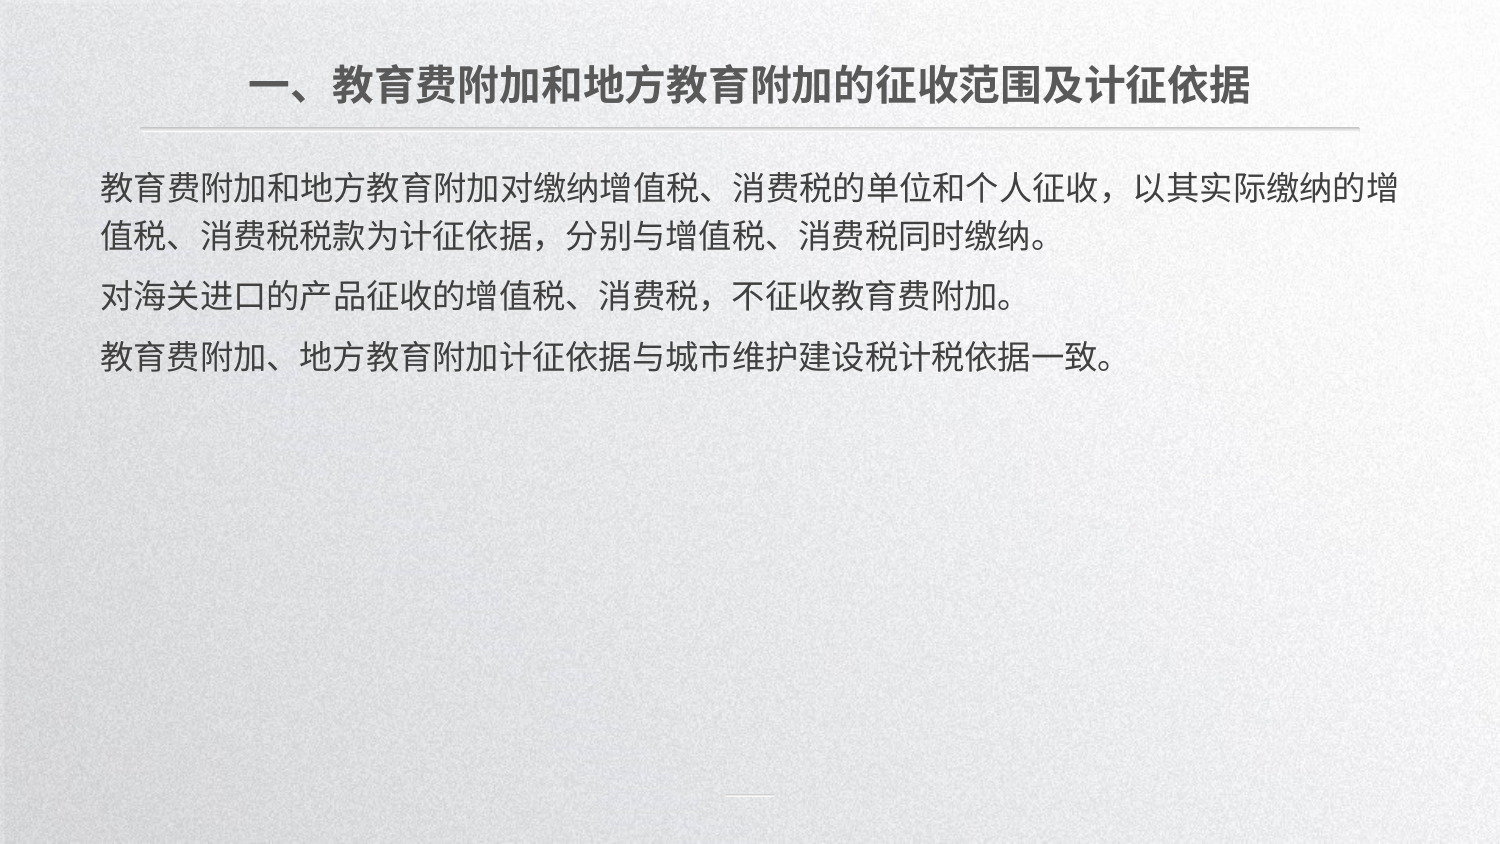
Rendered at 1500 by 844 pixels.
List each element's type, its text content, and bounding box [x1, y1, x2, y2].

text_box 教育费附加和地方教育附加对缴纳增值税、消费税的单位和个人征收，以其实际缴纳的增值税、消费税税款为计征依据，分别与增值税、消费税同时缴纳。 对海关进口的产品征收的增值税、消费税，不征收教育费附加。 教育费附加、地方教育附加计征依据与城市维护建设税计税依据一致。 [100, 159, 1400, 376]
picture [0, 0, 1500, 844]
text_box 一、教育费附加和地方教育附加的征收范围及计征依据 [127, 52, 1373, 115]
